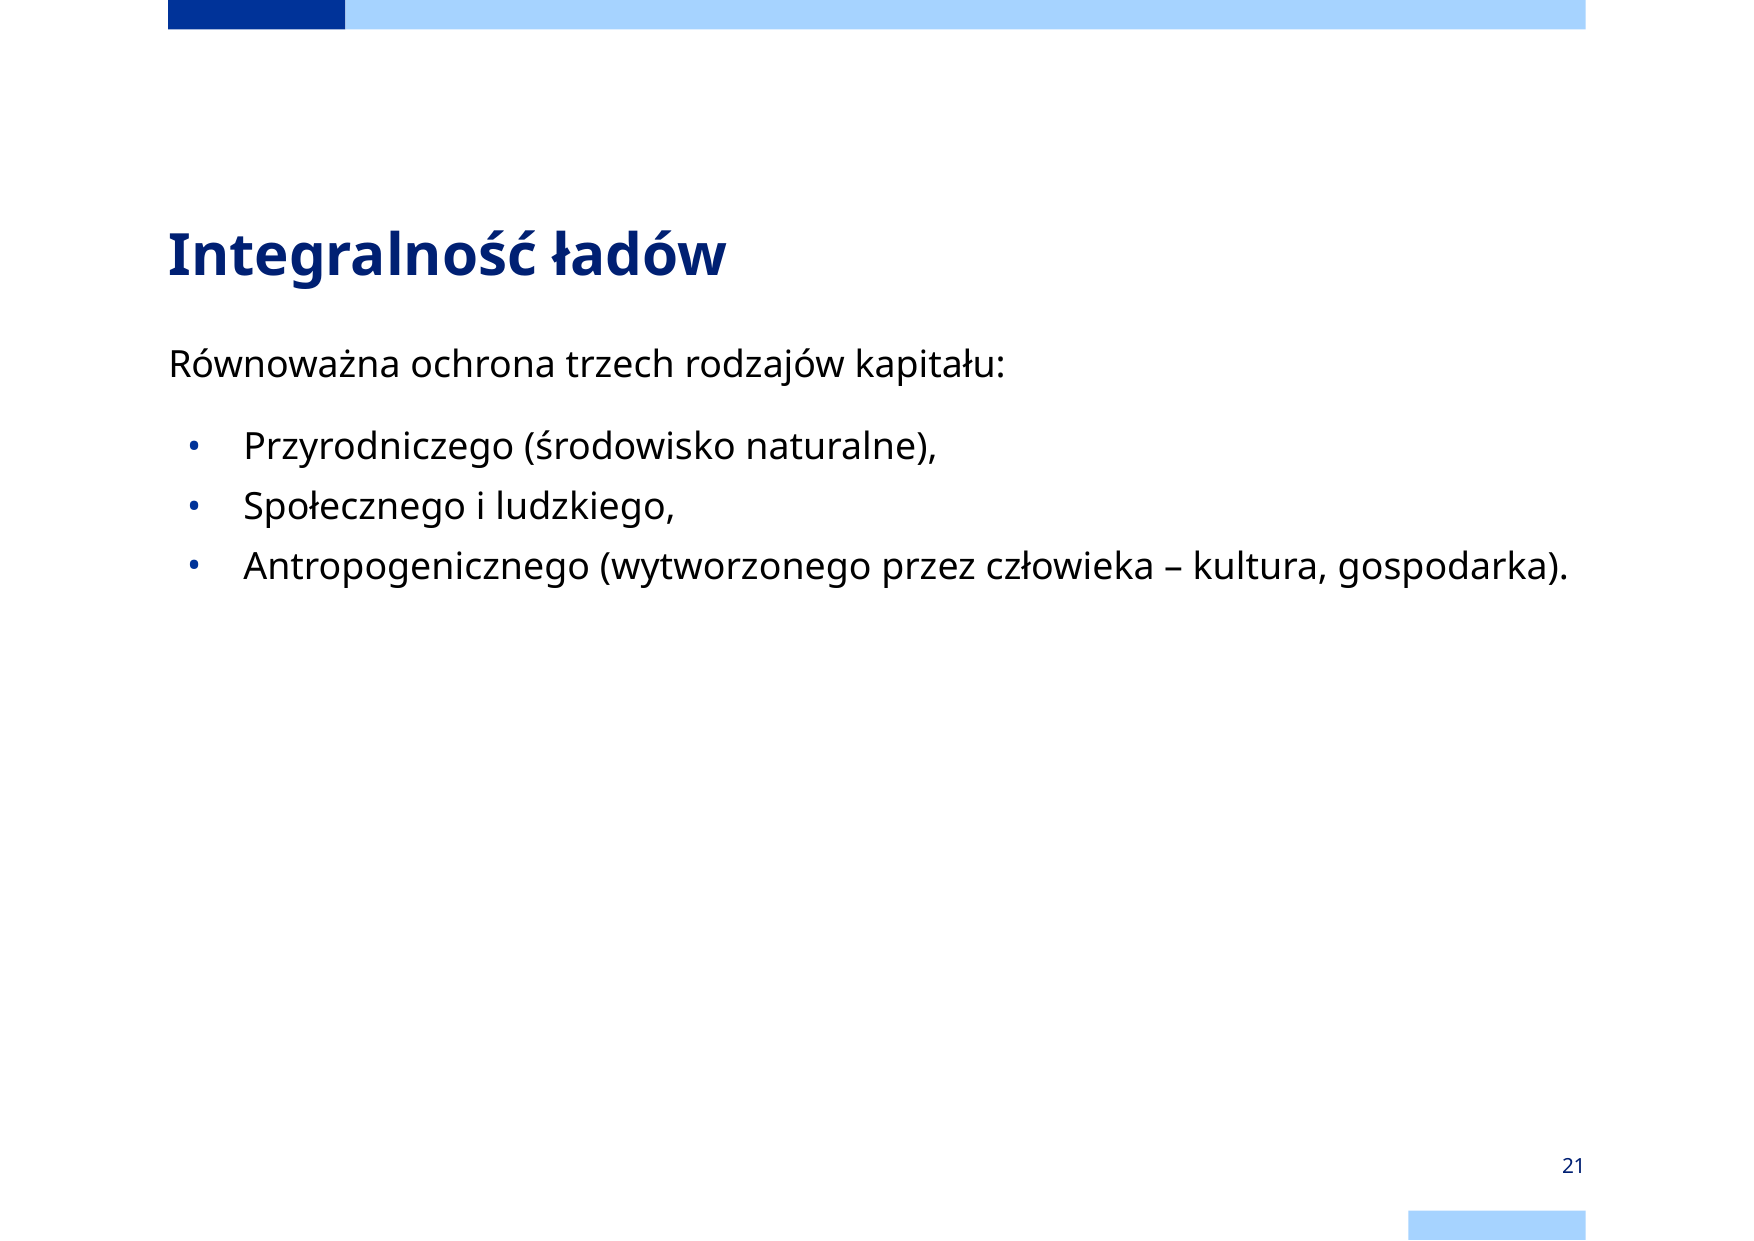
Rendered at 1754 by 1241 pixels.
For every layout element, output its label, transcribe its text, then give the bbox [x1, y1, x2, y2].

list Równoważna ochrona trzech rodzajów kapitału: Przyrodniczego (środowisko naturalne), Społecznego i ludzkiego, Antropogenicznego (wytworzonego przez człowieka – kultura, gospodarka). [168, 324, 1586, 1093]
title Integralność ładów [168, 147, 1586, 324]
slide_number ‹#› [1408, 1151, 1586, 1182]
